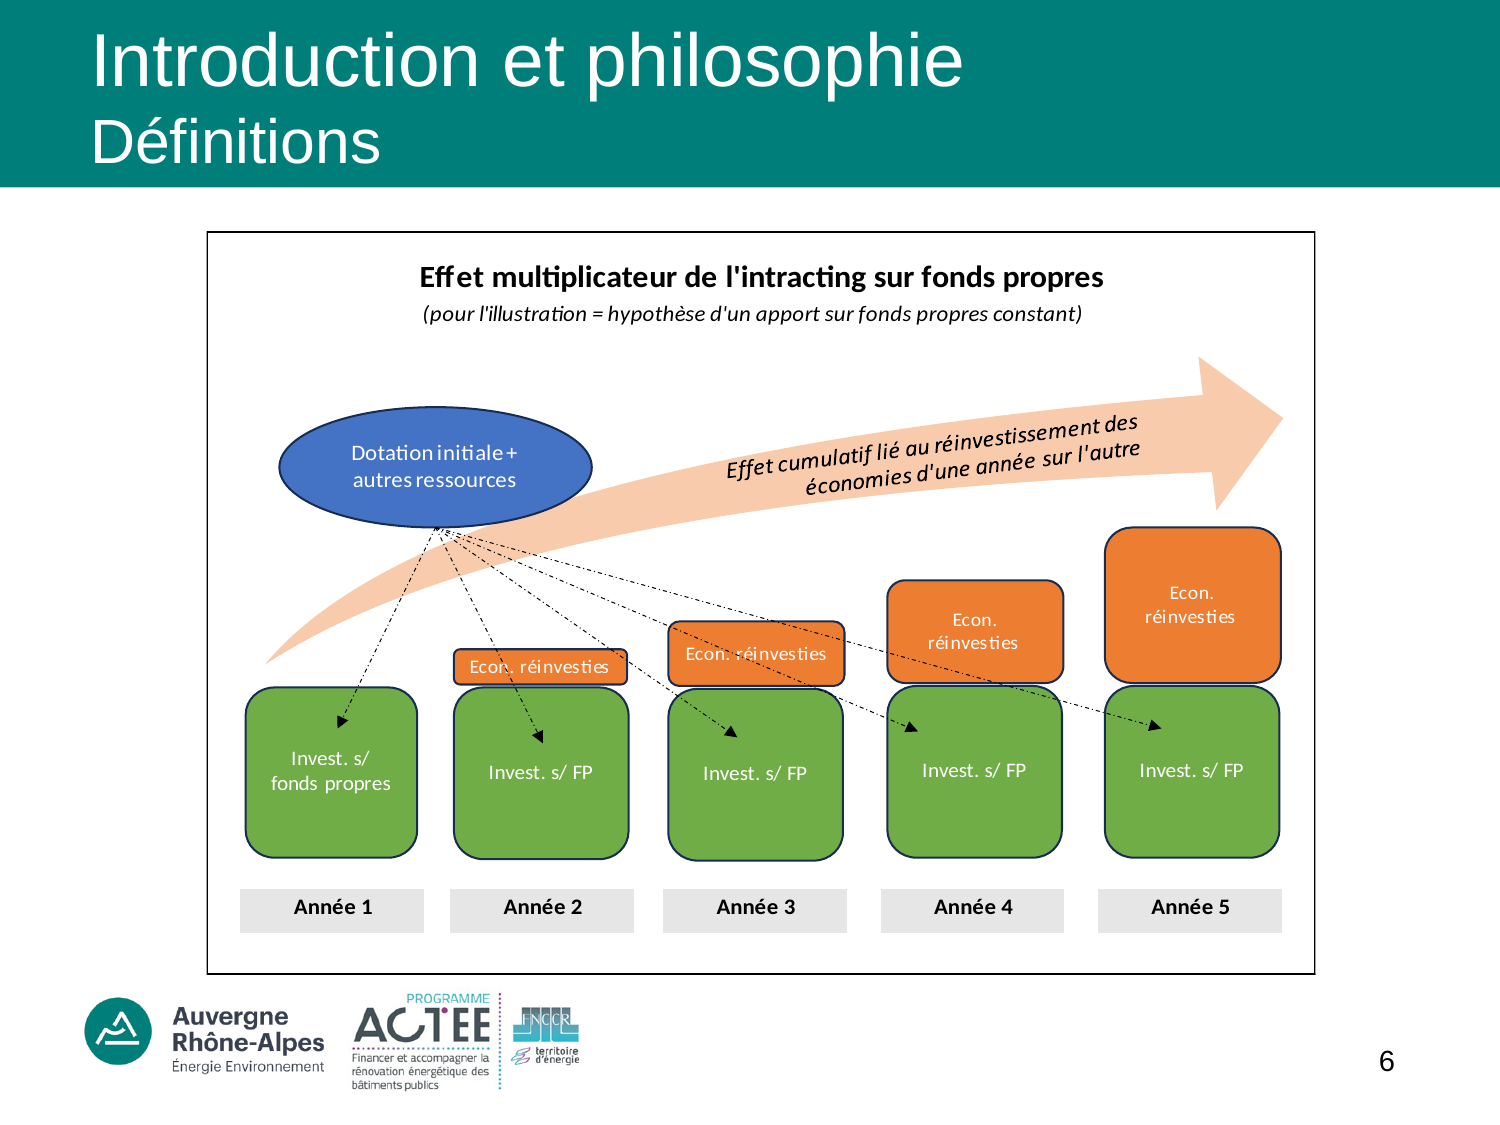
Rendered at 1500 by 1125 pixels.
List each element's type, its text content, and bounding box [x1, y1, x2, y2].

title Introduction et philosophie Définitions [74, 0, 1426, 188]
picture [76, 987, 337, 1085]
picture [206, 231, 1318, 977]
picture [348, 987, 586, 1094]
